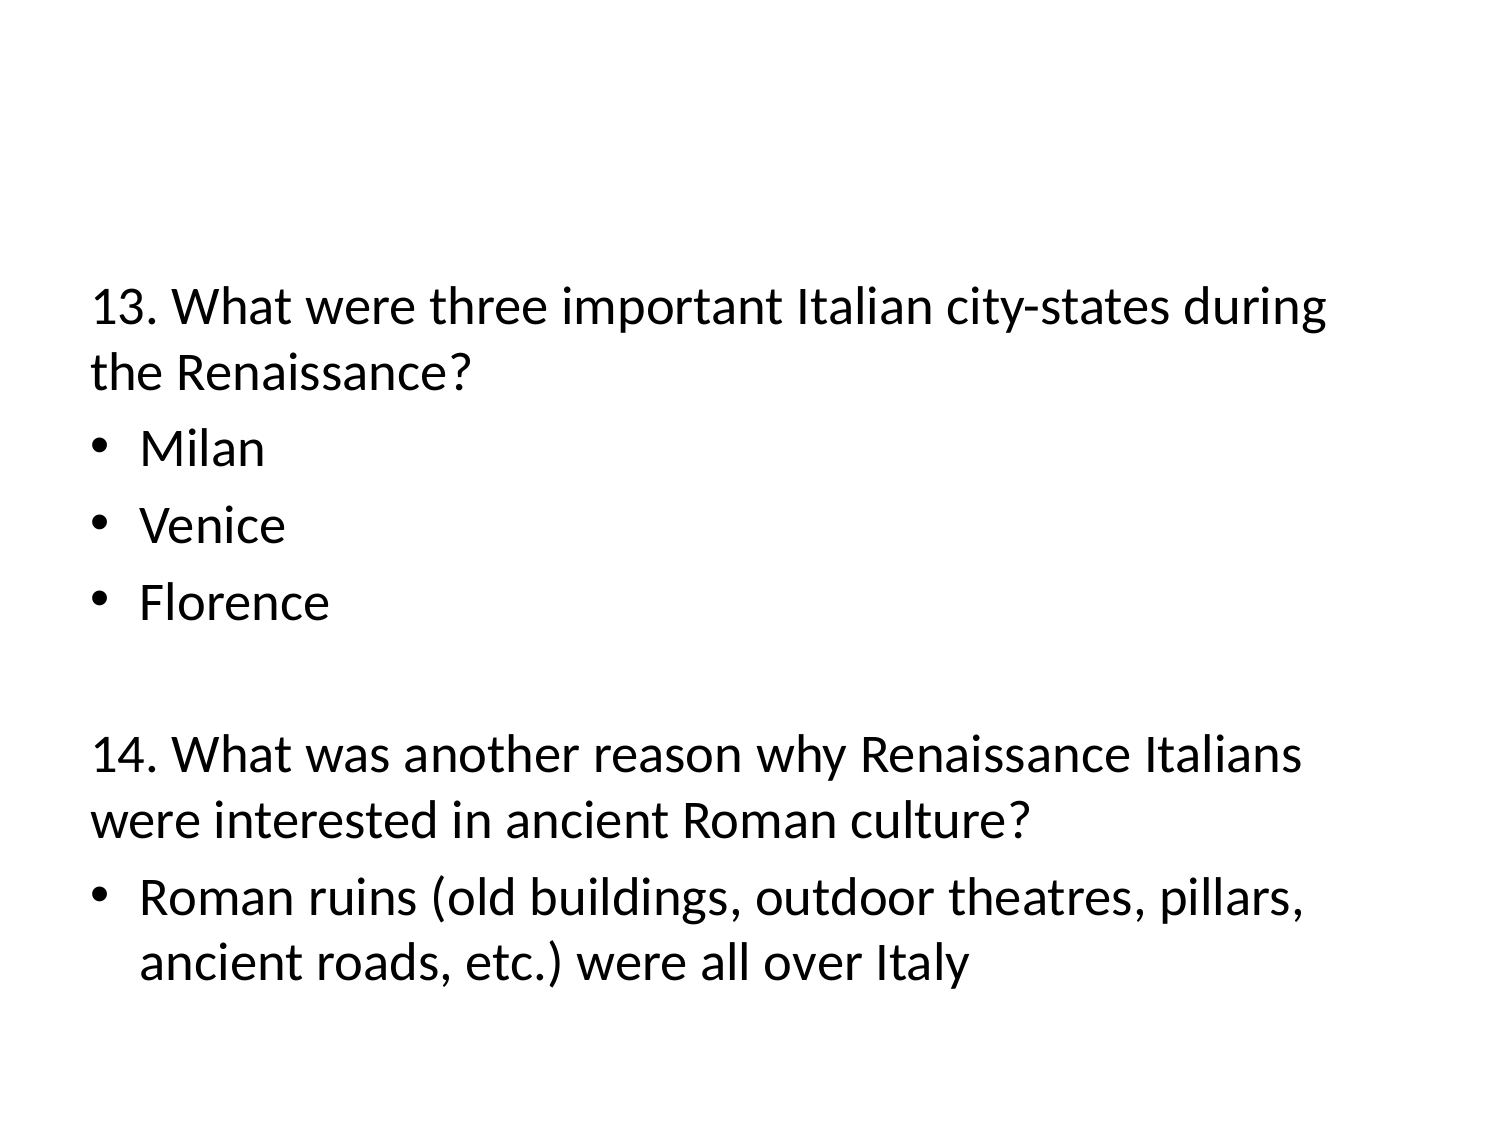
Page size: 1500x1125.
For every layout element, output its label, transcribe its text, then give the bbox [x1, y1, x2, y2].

list 13. What were three important Italian city-states during the Renaissance? Milan Venice Florence 14. What was another reason why Renaissance Italians were interested in ancient Roman culture? Roman ruins (old buildings, outdoor theatres, pillars, ancient roads, etc.) were all over Italy [75, 262, 1425, 1005]
